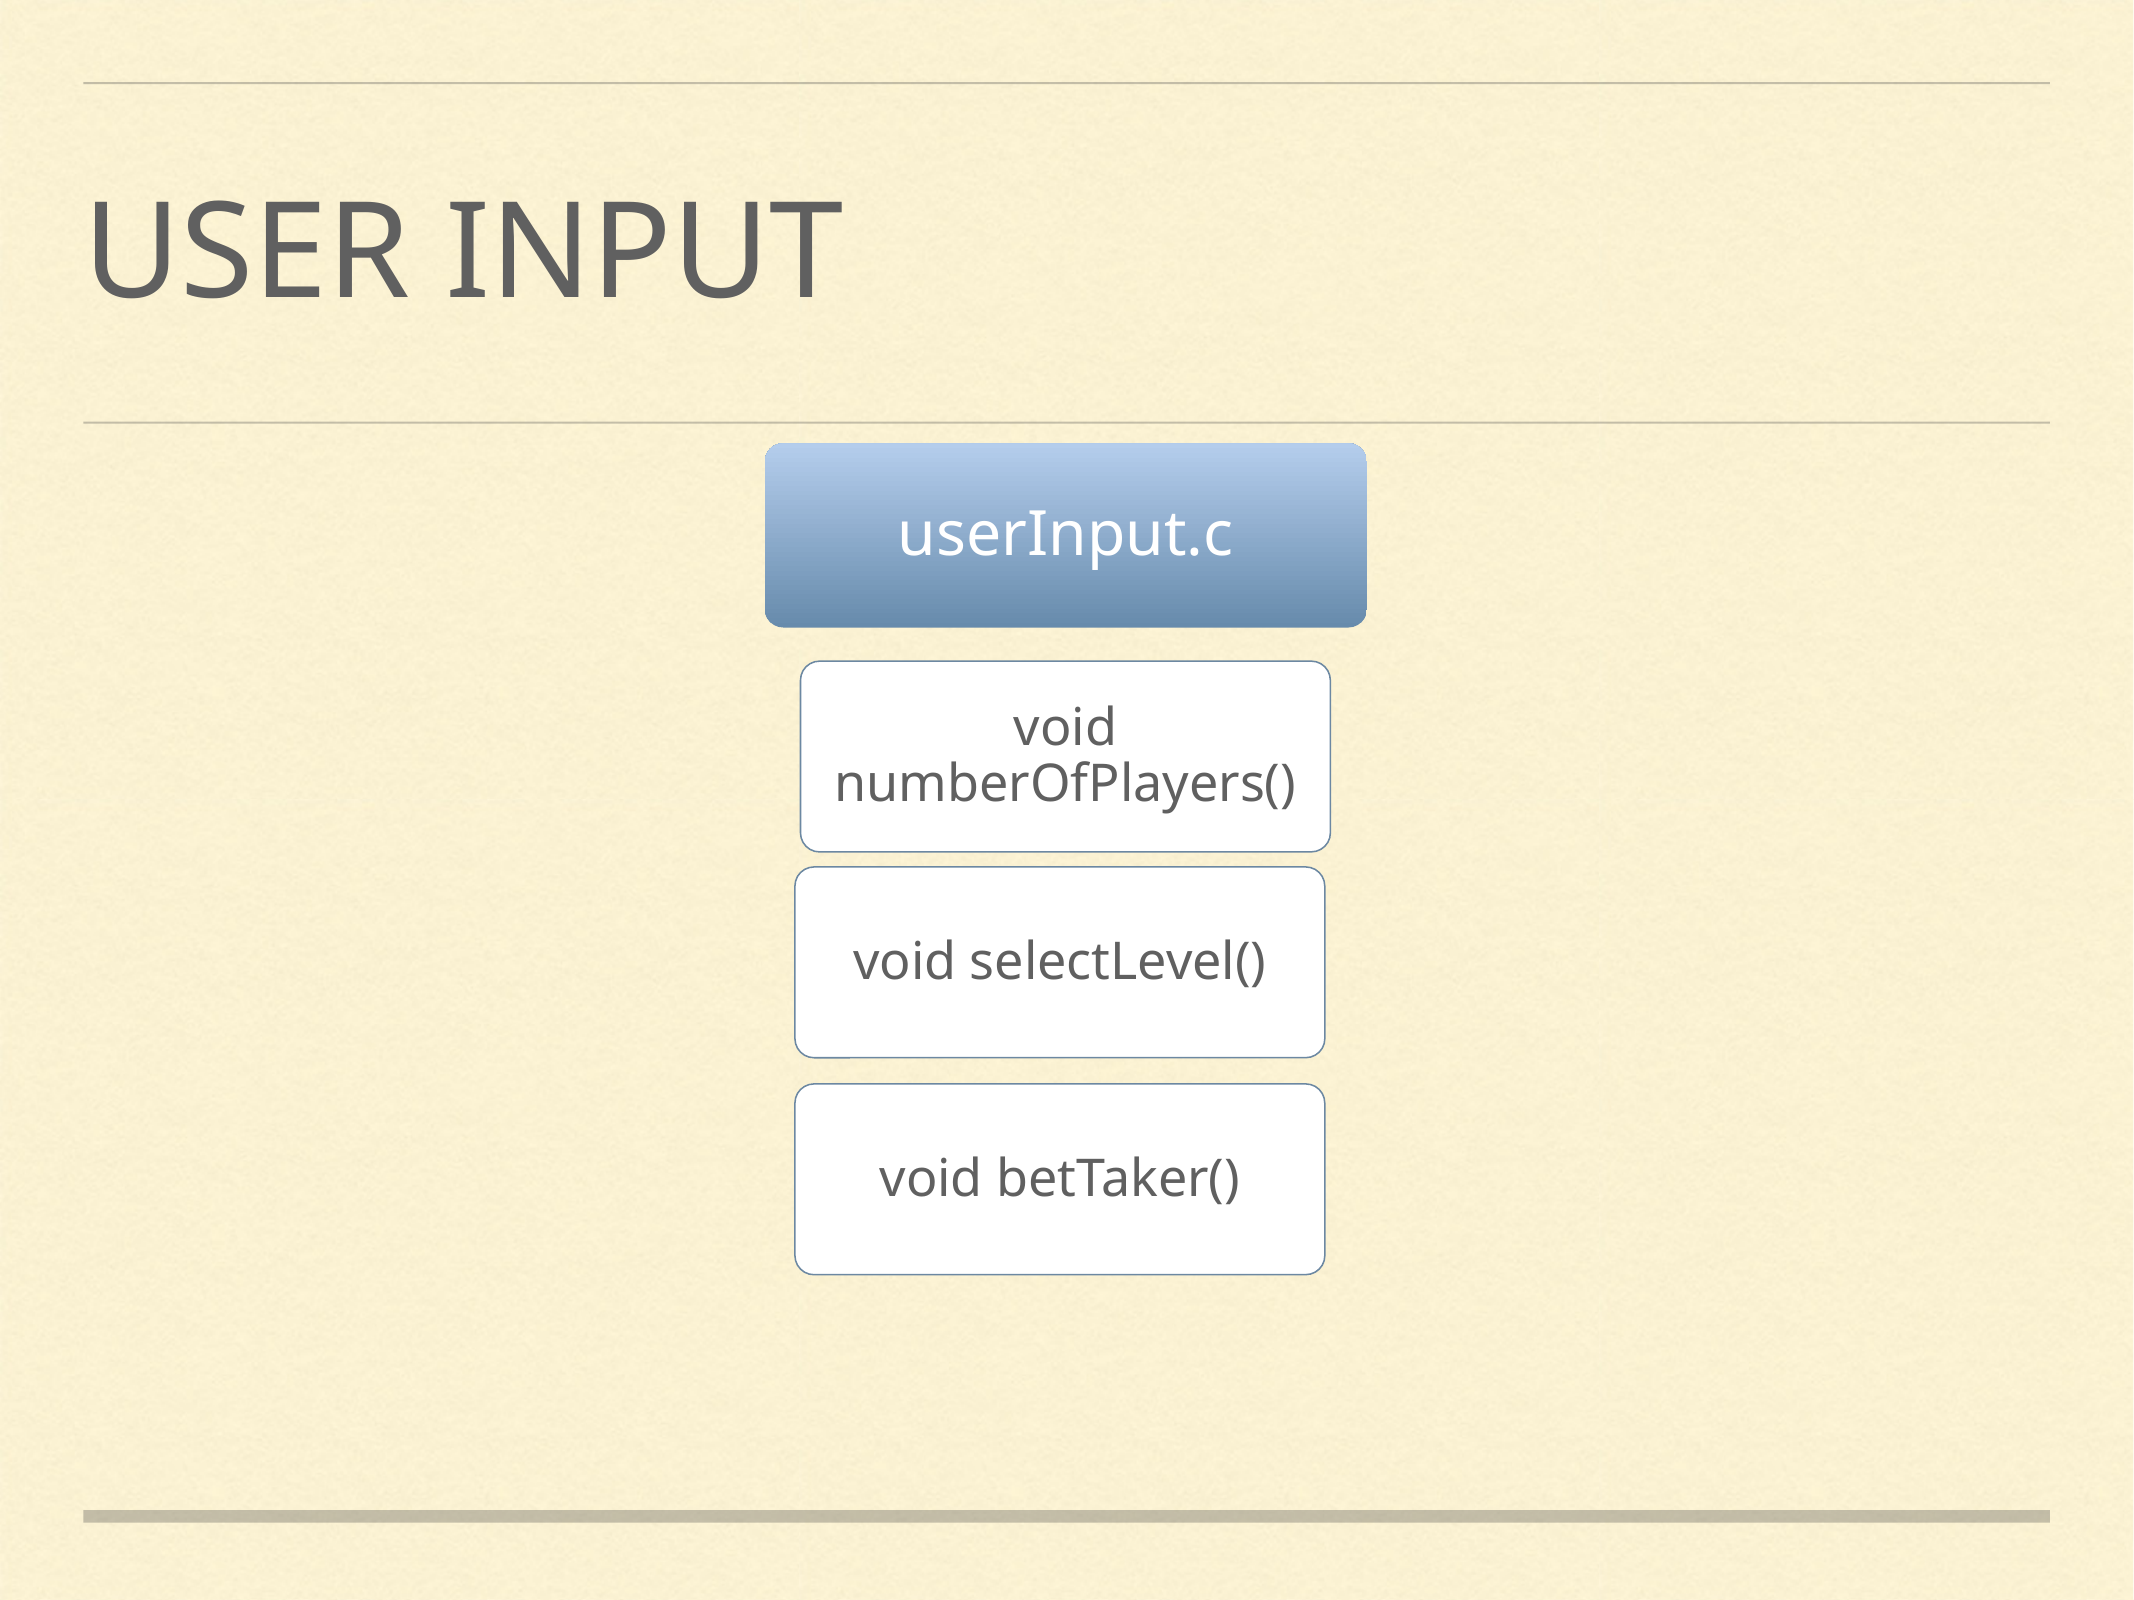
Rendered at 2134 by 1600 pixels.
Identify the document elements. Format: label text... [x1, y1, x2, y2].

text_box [800, 660, 1331, 853]
title user input [82, 64, 2051, 444]
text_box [794, 1083, 1326, 1275]
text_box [794, 866, 1326, 1058]
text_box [764, 443, 1368, 628]
picture [0, 0, 2134, 1600]
